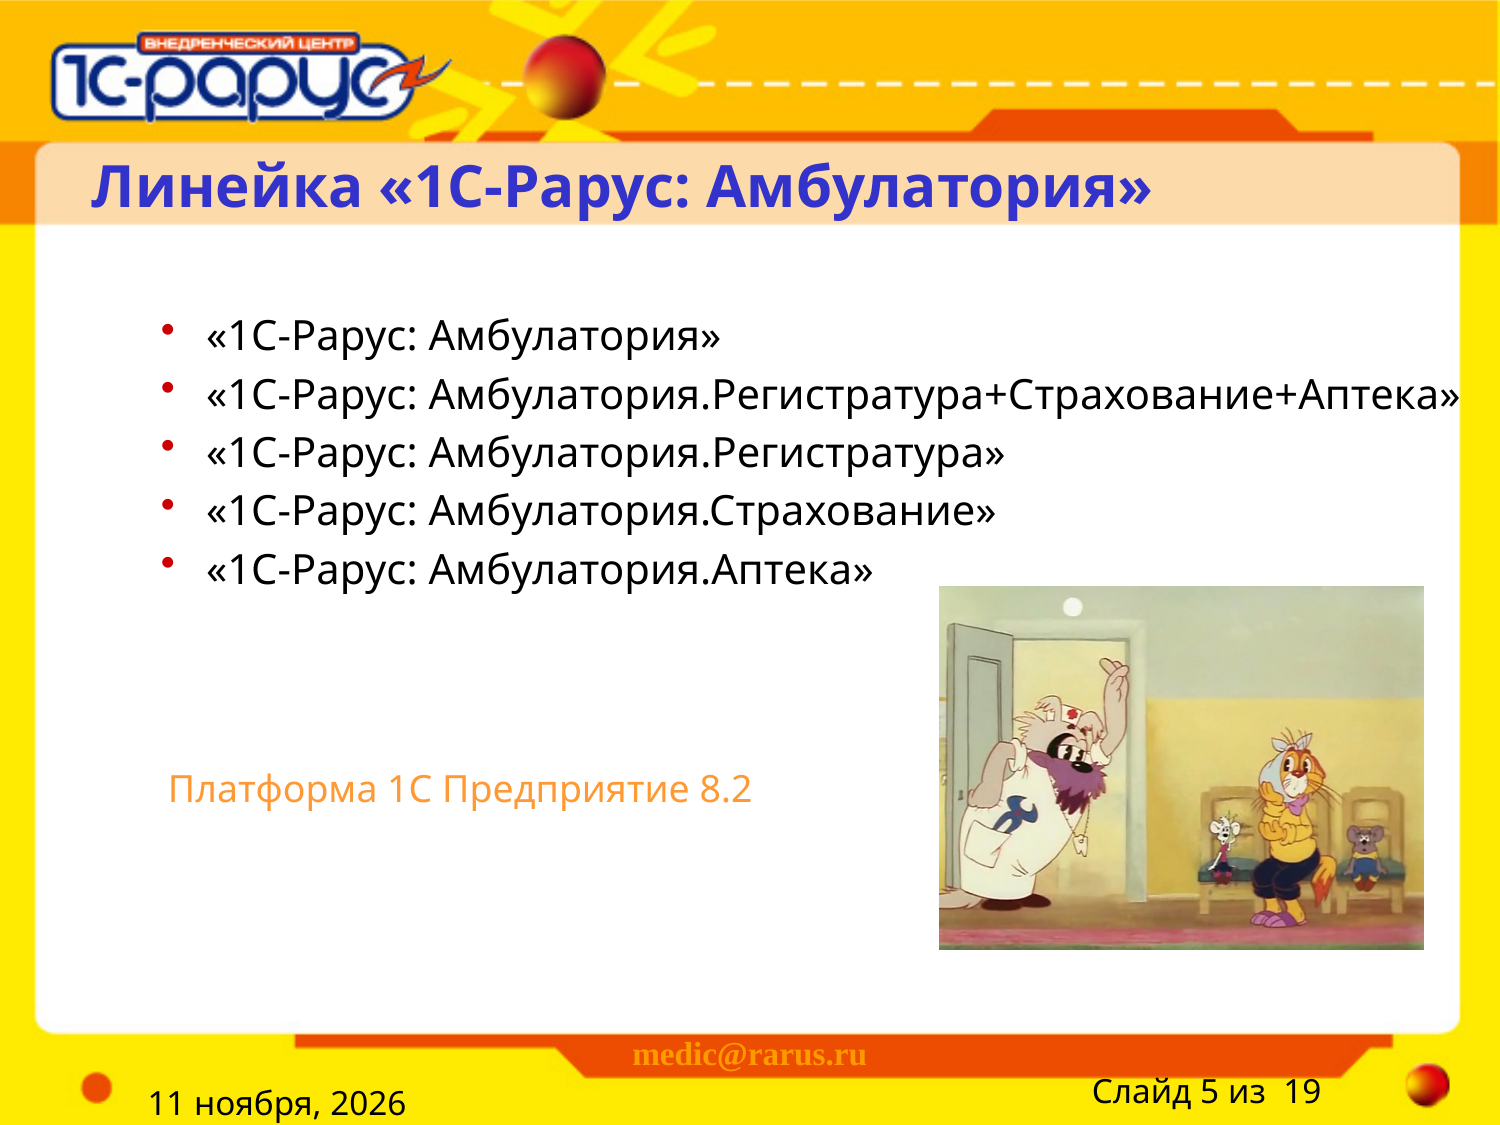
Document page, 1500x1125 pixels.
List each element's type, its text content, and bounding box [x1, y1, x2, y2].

text_box 18 мая 2011 г. [123, 1034, 644, 1125]
text_box Платформа 1С Предприятие 8.2 [100, 704, 821, 827]
text_box «1С-Рарус: Амбулатория» «1С-Рарус: Амбулатория.Регистратура+Страхование+Аптека» «1С-Рарус: Амбулатория.Регистратура» «1С-Рарус: Амбулатория.Страхование» «1С-Рарус: Амбулатория.Аптека» [29, 243, 1500, 693]
text_box medic@rarus.ru [512, 1024, 988, 1103]
picture [0, 0, 1500, 1125]
title Линейка «1С-Рарус: Амбулатория» [76, 136, 1431, 232]
